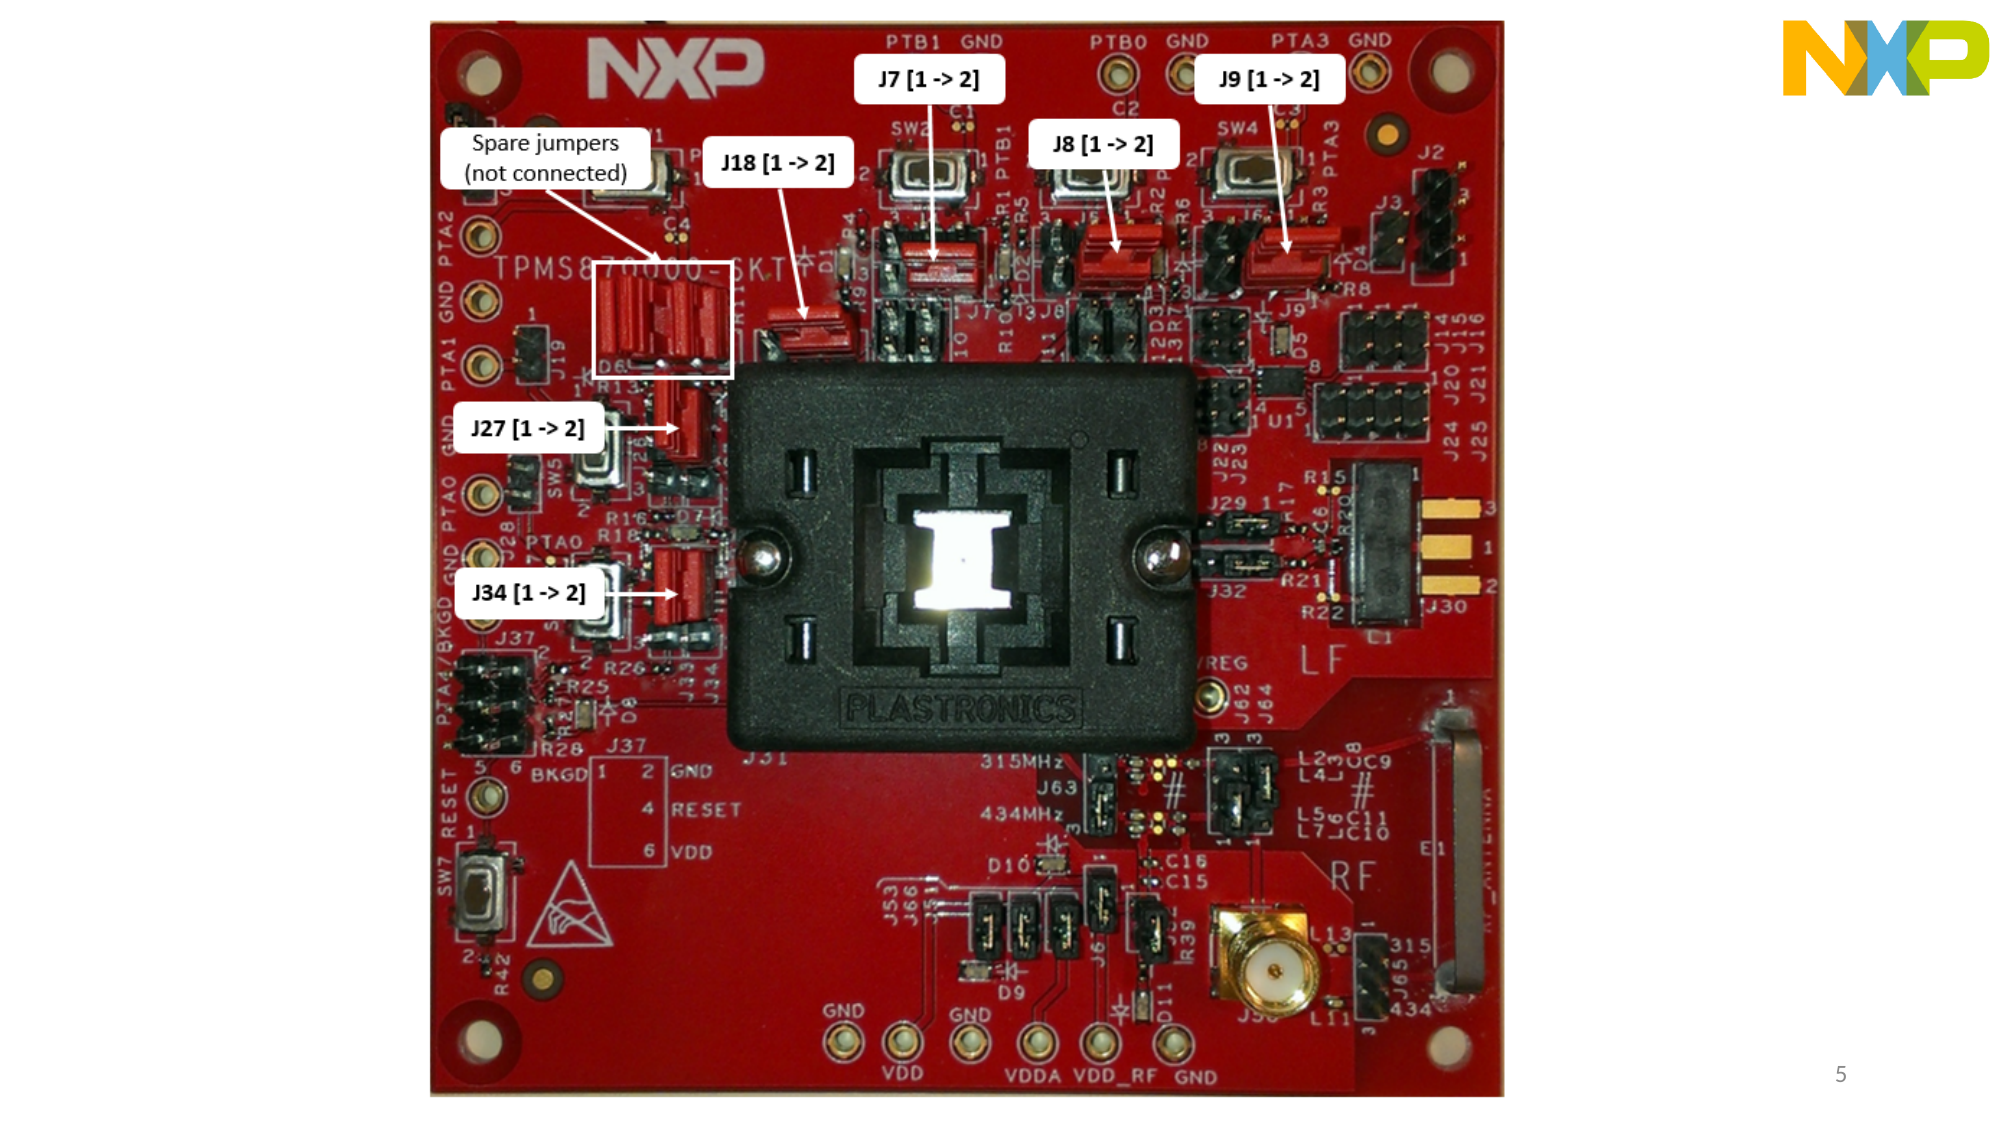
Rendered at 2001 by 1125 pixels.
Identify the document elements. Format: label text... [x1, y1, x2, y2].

picture [426, 18, 1509, 1103]
picture [1768, 0, 2000, 111]
slide_number 5 [1509, 1042, 1863, 1103]
